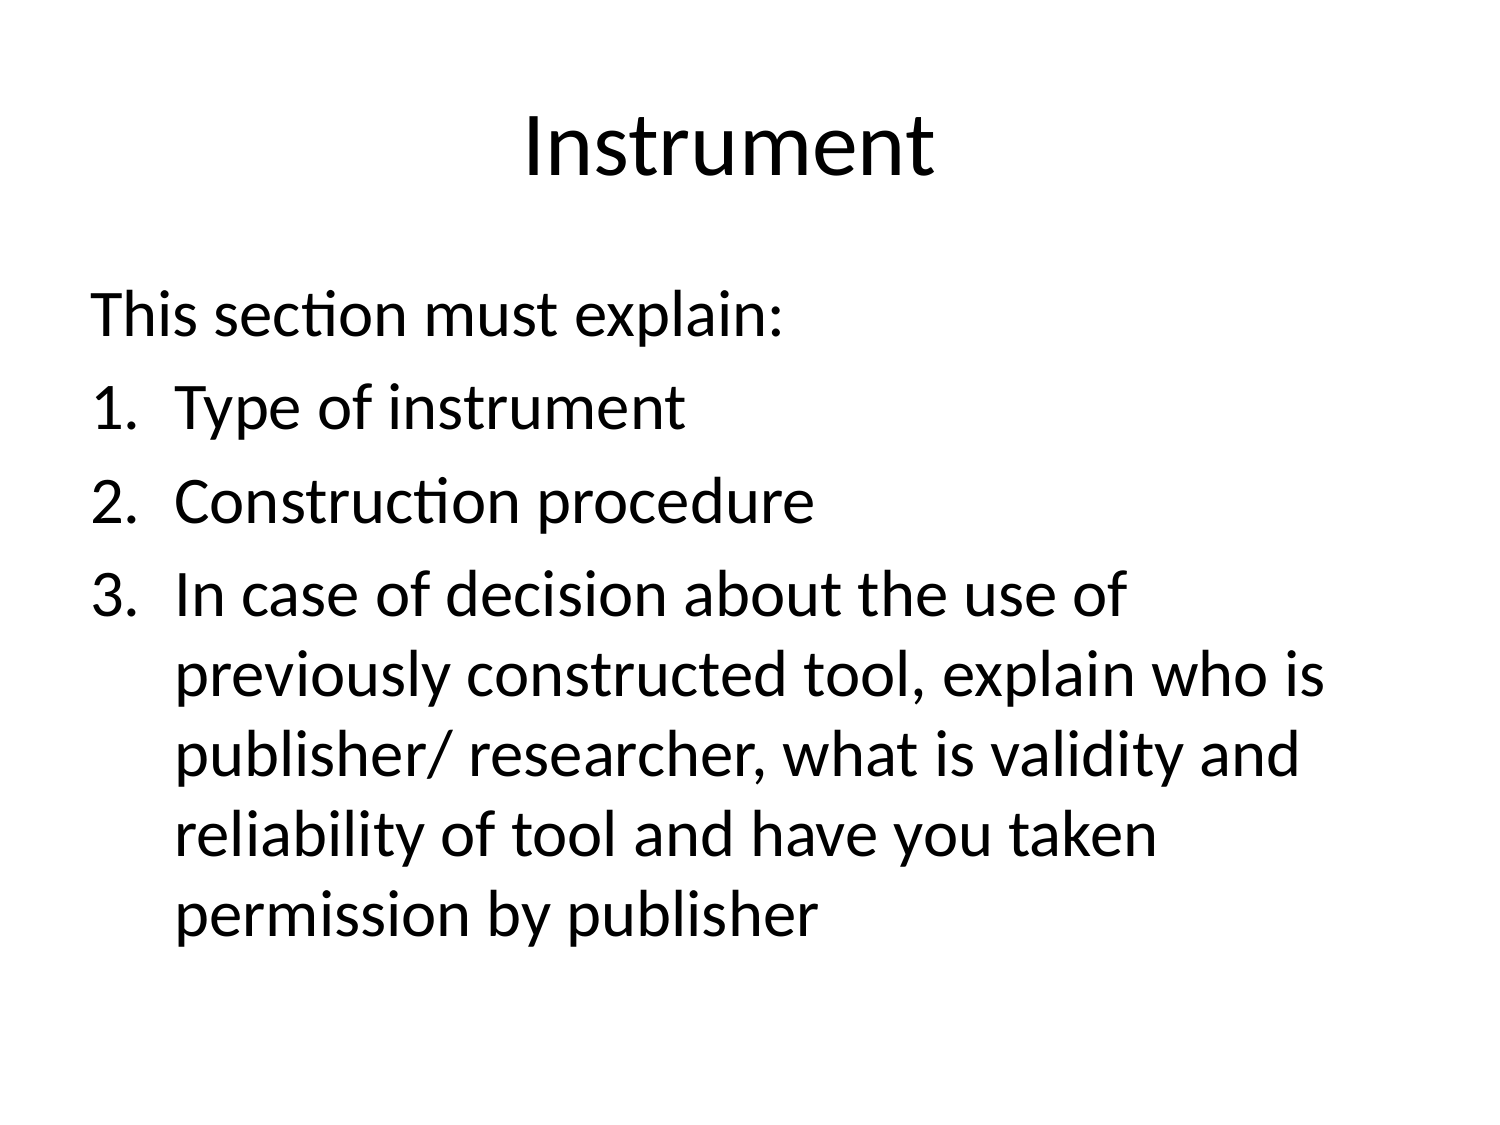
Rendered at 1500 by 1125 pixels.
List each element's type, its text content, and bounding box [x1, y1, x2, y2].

list This section must explain: Type of instrument Construction procedure In case of decision about the use of previously constructed tool, explain who is publisher/ researcher, what is validity and reliability of tool and have you taken permission by publisher [75, 262, 1425, 1005]
title Instrument [75, 45, 1425, 233]
